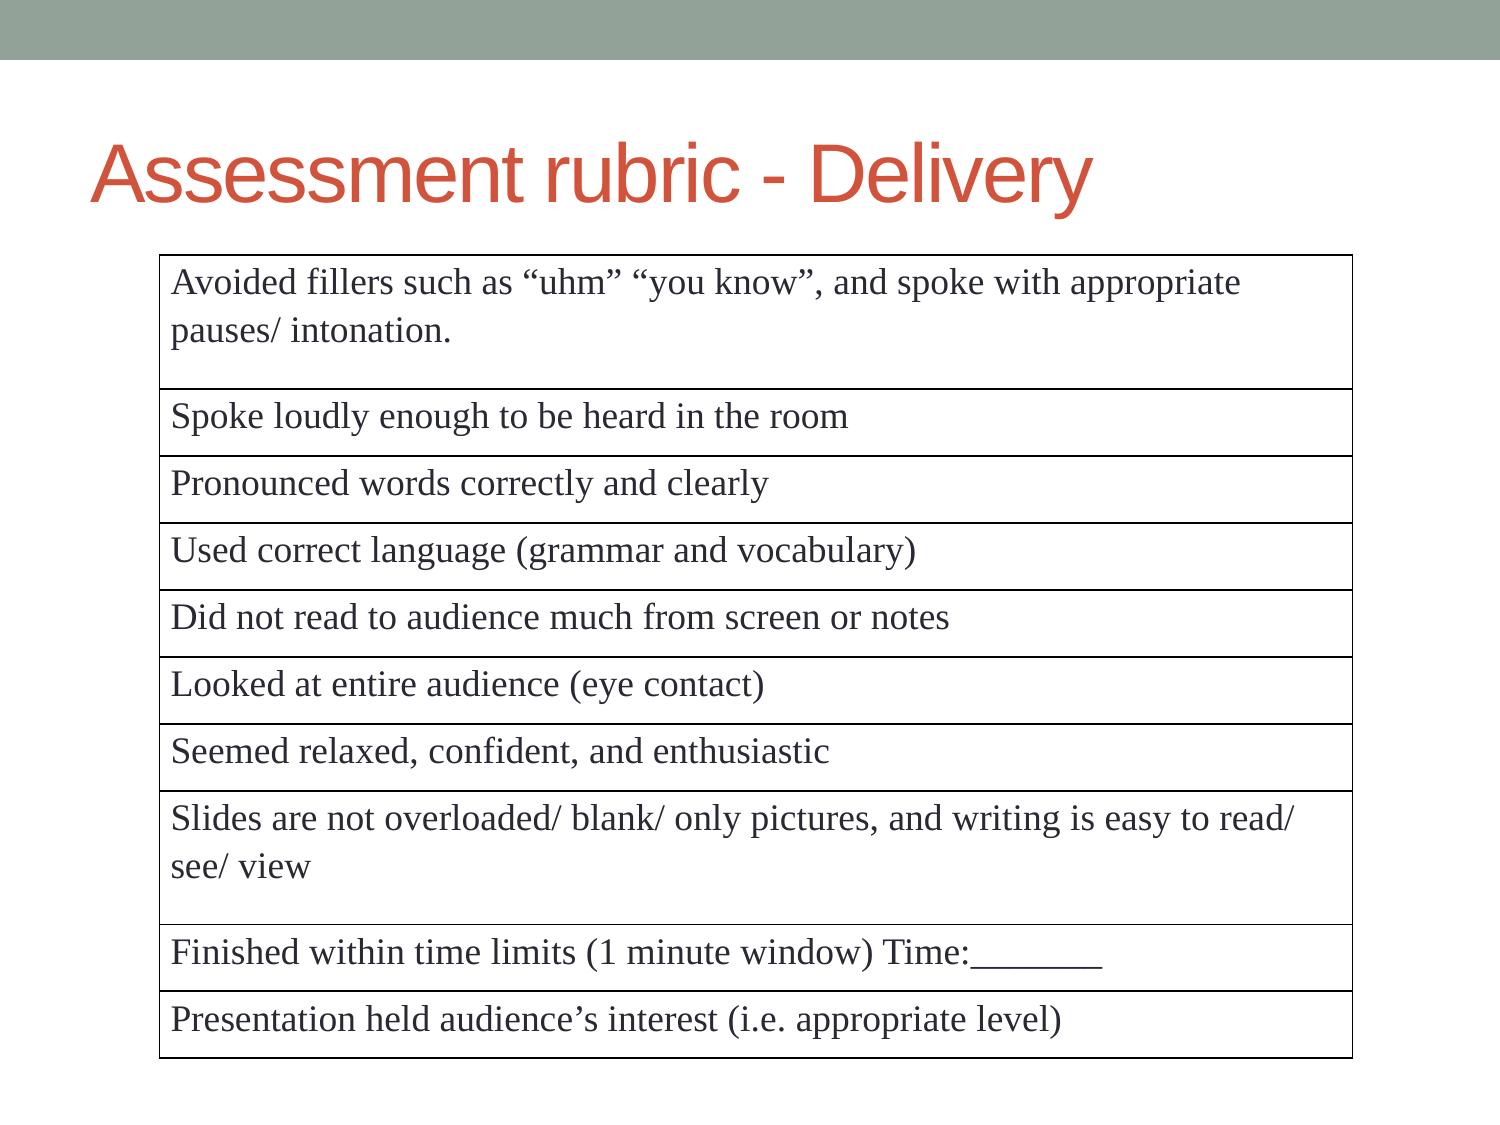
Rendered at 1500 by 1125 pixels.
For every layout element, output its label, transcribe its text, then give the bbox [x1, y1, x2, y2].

table_cell Finished within time limits (1 minute window) Time:_______ [160, 925, 1352, 990]
table_header Avoided fillers such as “uhm” “you know”, and spoke with appropriate pauses/ intonation. [160, 256, 1352, 388]
table_cell Used correct language (grammar and vocabulary) [160, 524, 1352, 589]
table_cell Pronounced words correctly and clearly [160, 457, 1352, 522]
table_cell Spoke loudly enough to be heard in the room [160, 390, 1352, 455]
table_cell Looked at entire audience (eye contact) [160, 658, 1352, 723]
table_cell Did not read to audience much from screen or notes [160, 591, 1352, 656]
table_cell Slides are not overloaded/ blank/ only pictures, and writing is easy to read/ see/ view [160, 792, 1352, 924]
title Assessment rubric - Delivery [75, 87, 1425, 250]
table_cell Seemed relaxed, confident, and enthusiastic [160, 725, 1352, 790]
table_cell Presentation held audience’s interest (i.e. appropriate level) [160, 992, 1352, 1057]
list [75, 262, 1425, 1063]
